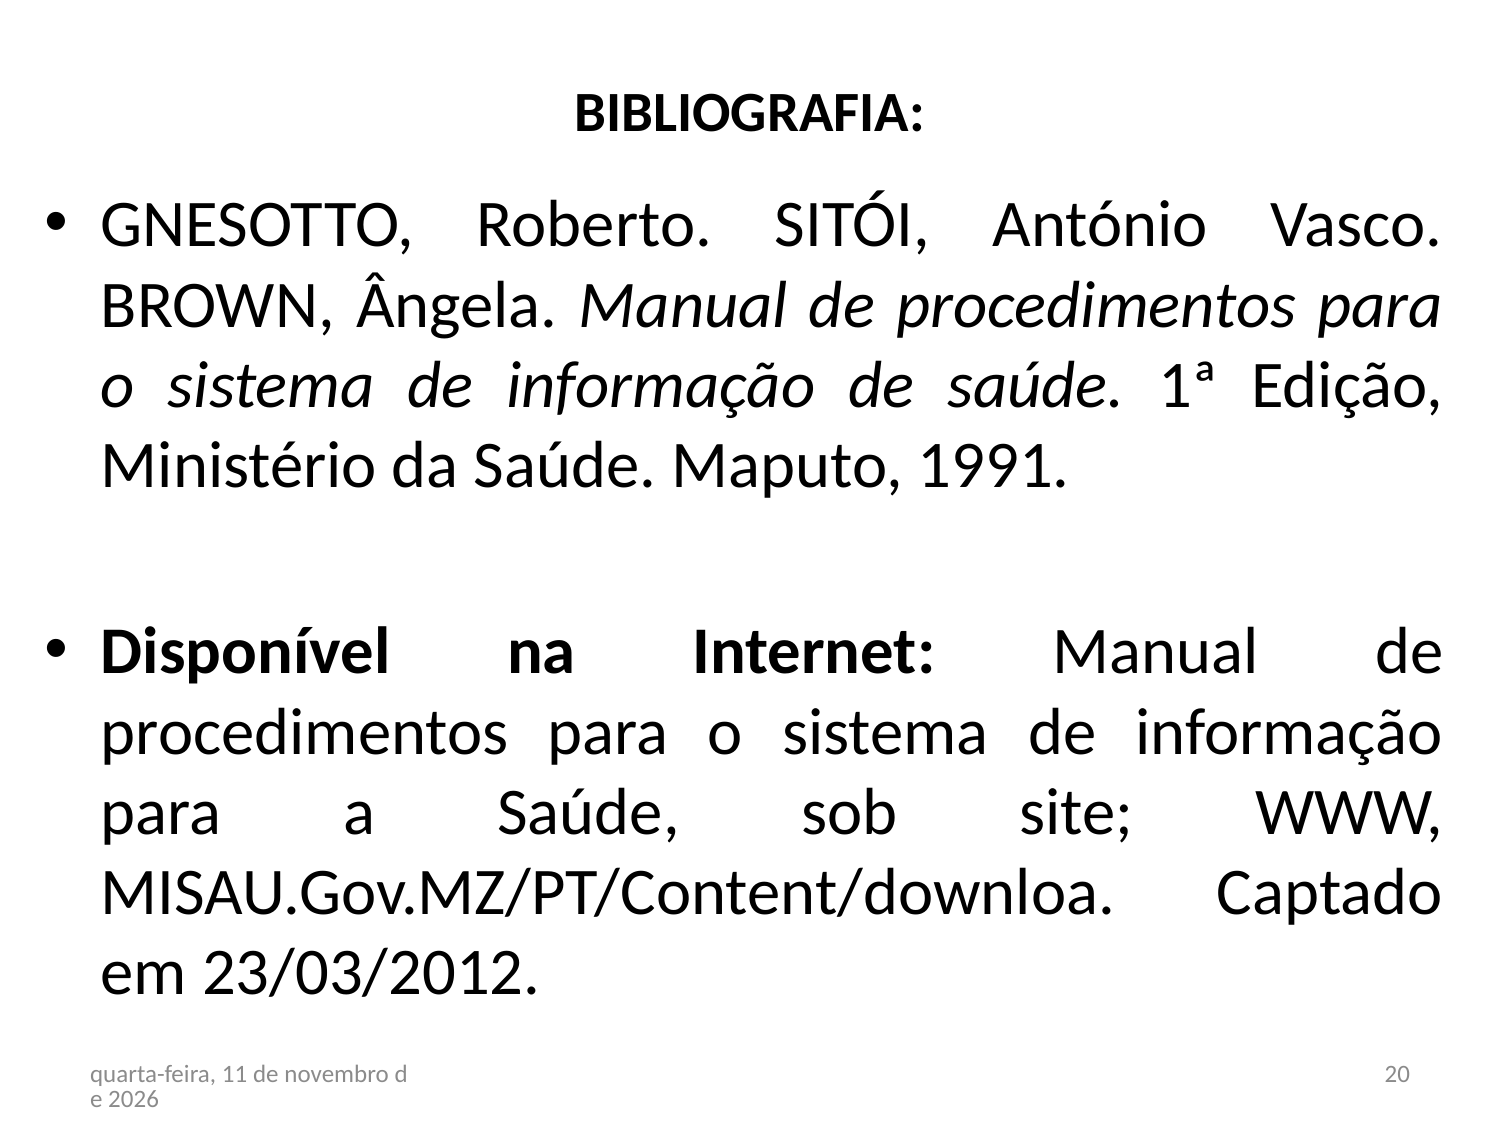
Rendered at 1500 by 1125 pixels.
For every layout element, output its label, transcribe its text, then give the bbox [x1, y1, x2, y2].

title BIBLIOGRAFIA: [75, 66, 1425, 172]
slide_number terça-feira, 27 de Março de 2012 [75, 1042, 425, 1103]
slide_number 20 [1074, 1042, 1425, 1103]
list GNESOTTO, Roberto. SITÓI, António Vasco. BROWN, Ângela. Manual de procedimentos para o sistema de informação de saúde. 1ª Edição, Ministério da Saúde. Maputo, 1991. Disponível na Internet: Manual de procedimentos para o sistema de informação para a Saúde, sob site; WWW, MISAU.Gov.MZ/PT/Content/downloa. Captado em 23/03/2012. [29, 172, 1459, 1083]
